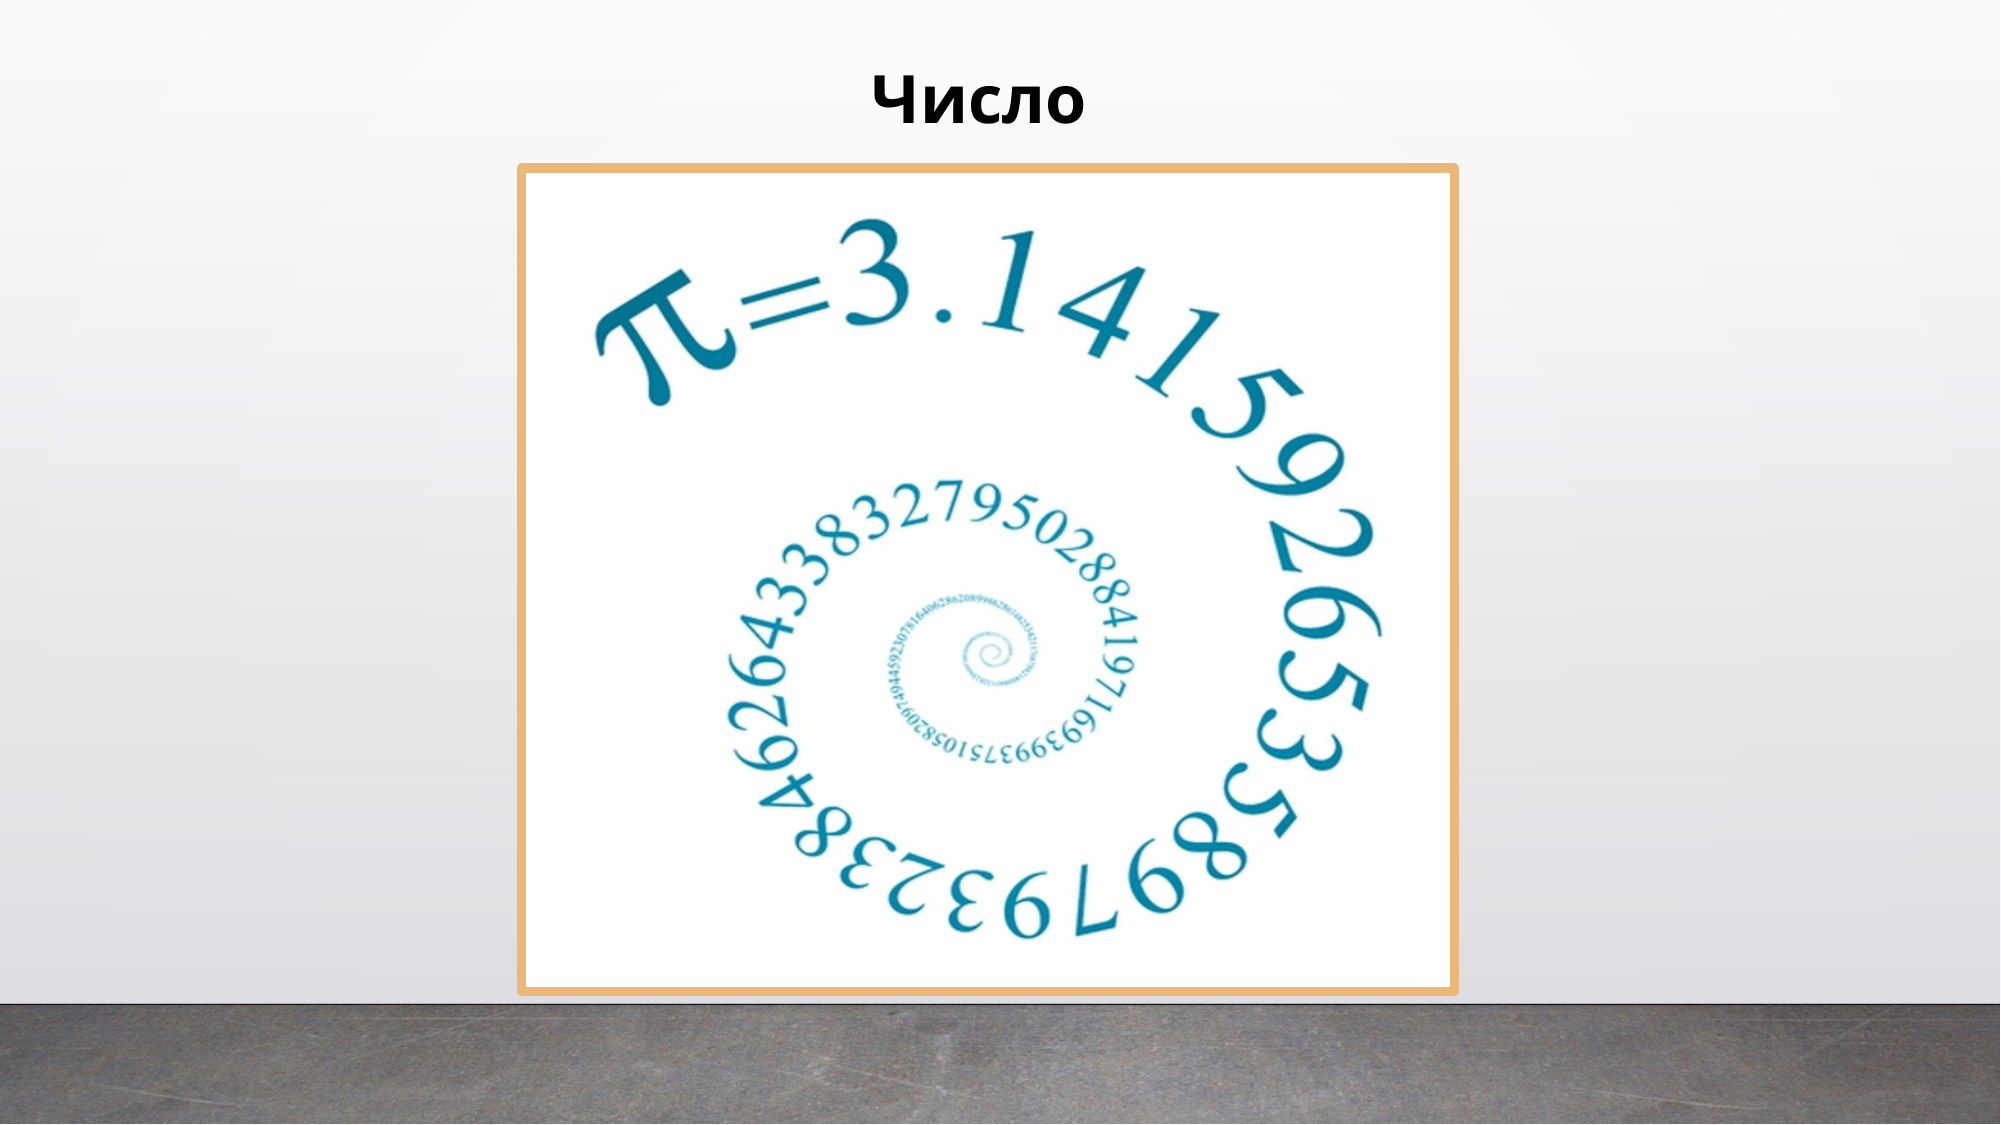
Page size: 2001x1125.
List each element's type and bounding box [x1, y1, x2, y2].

picture [0, 1004, 2000, 1124]
picture [525, 172, 1451, 988]
